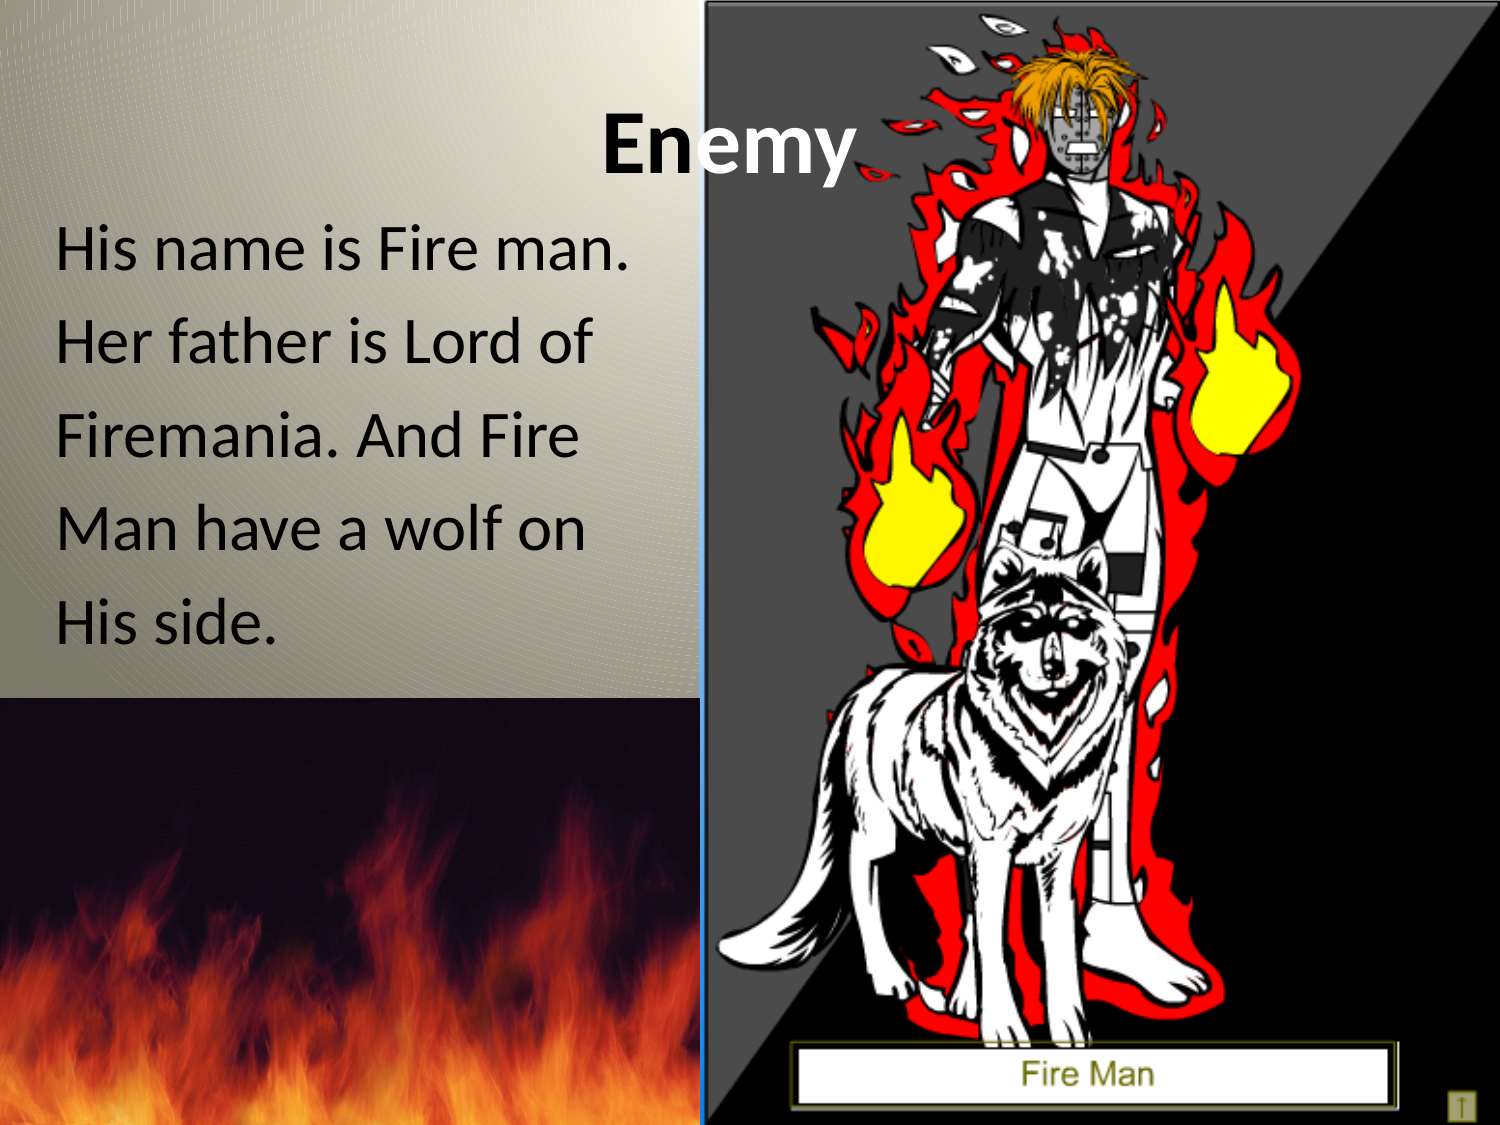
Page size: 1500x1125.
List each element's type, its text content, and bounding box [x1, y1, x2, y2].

list His name is Fire man. Her father is Lord of Firemania. And Fire Man have a wolf on His side. [40, 196, 693, 696]
picture [0, 0, 1500, 1125]
title Enemy [64, 42, 693, 196]
